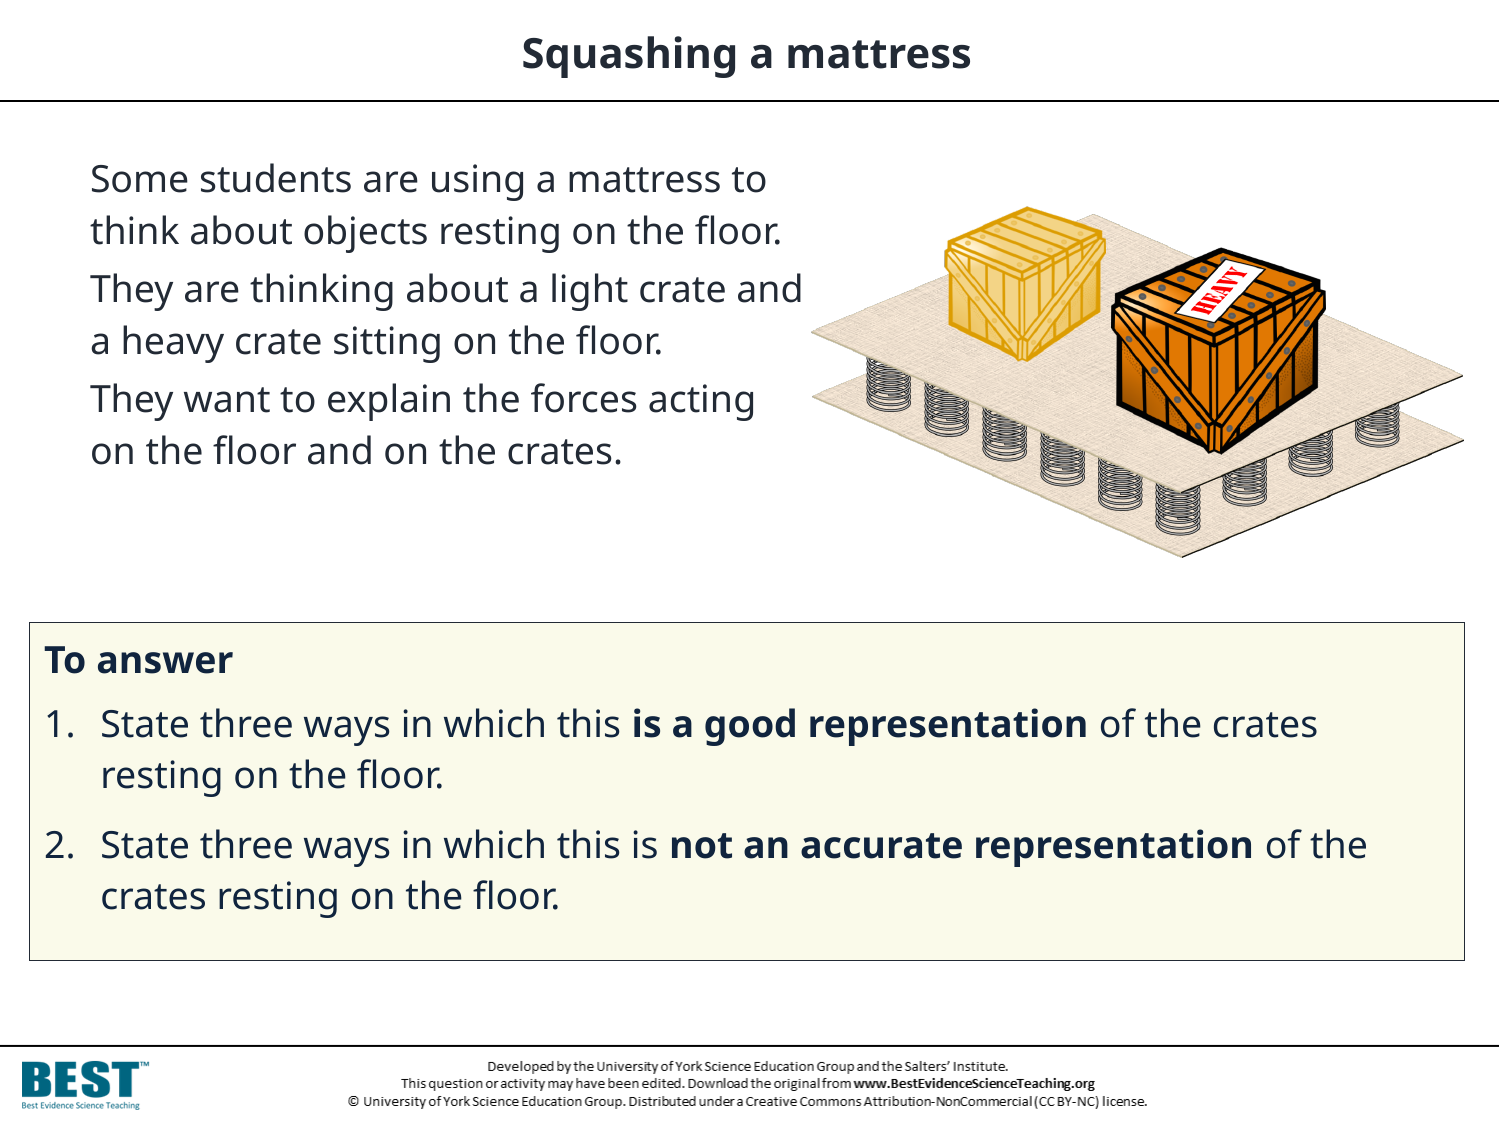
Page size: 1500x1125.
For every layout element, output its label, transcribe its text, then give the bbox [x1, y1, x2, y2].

picture [0, 100, 1500, 1120]
text_box Squashing a mattress [23, 4, 1471, 99]
